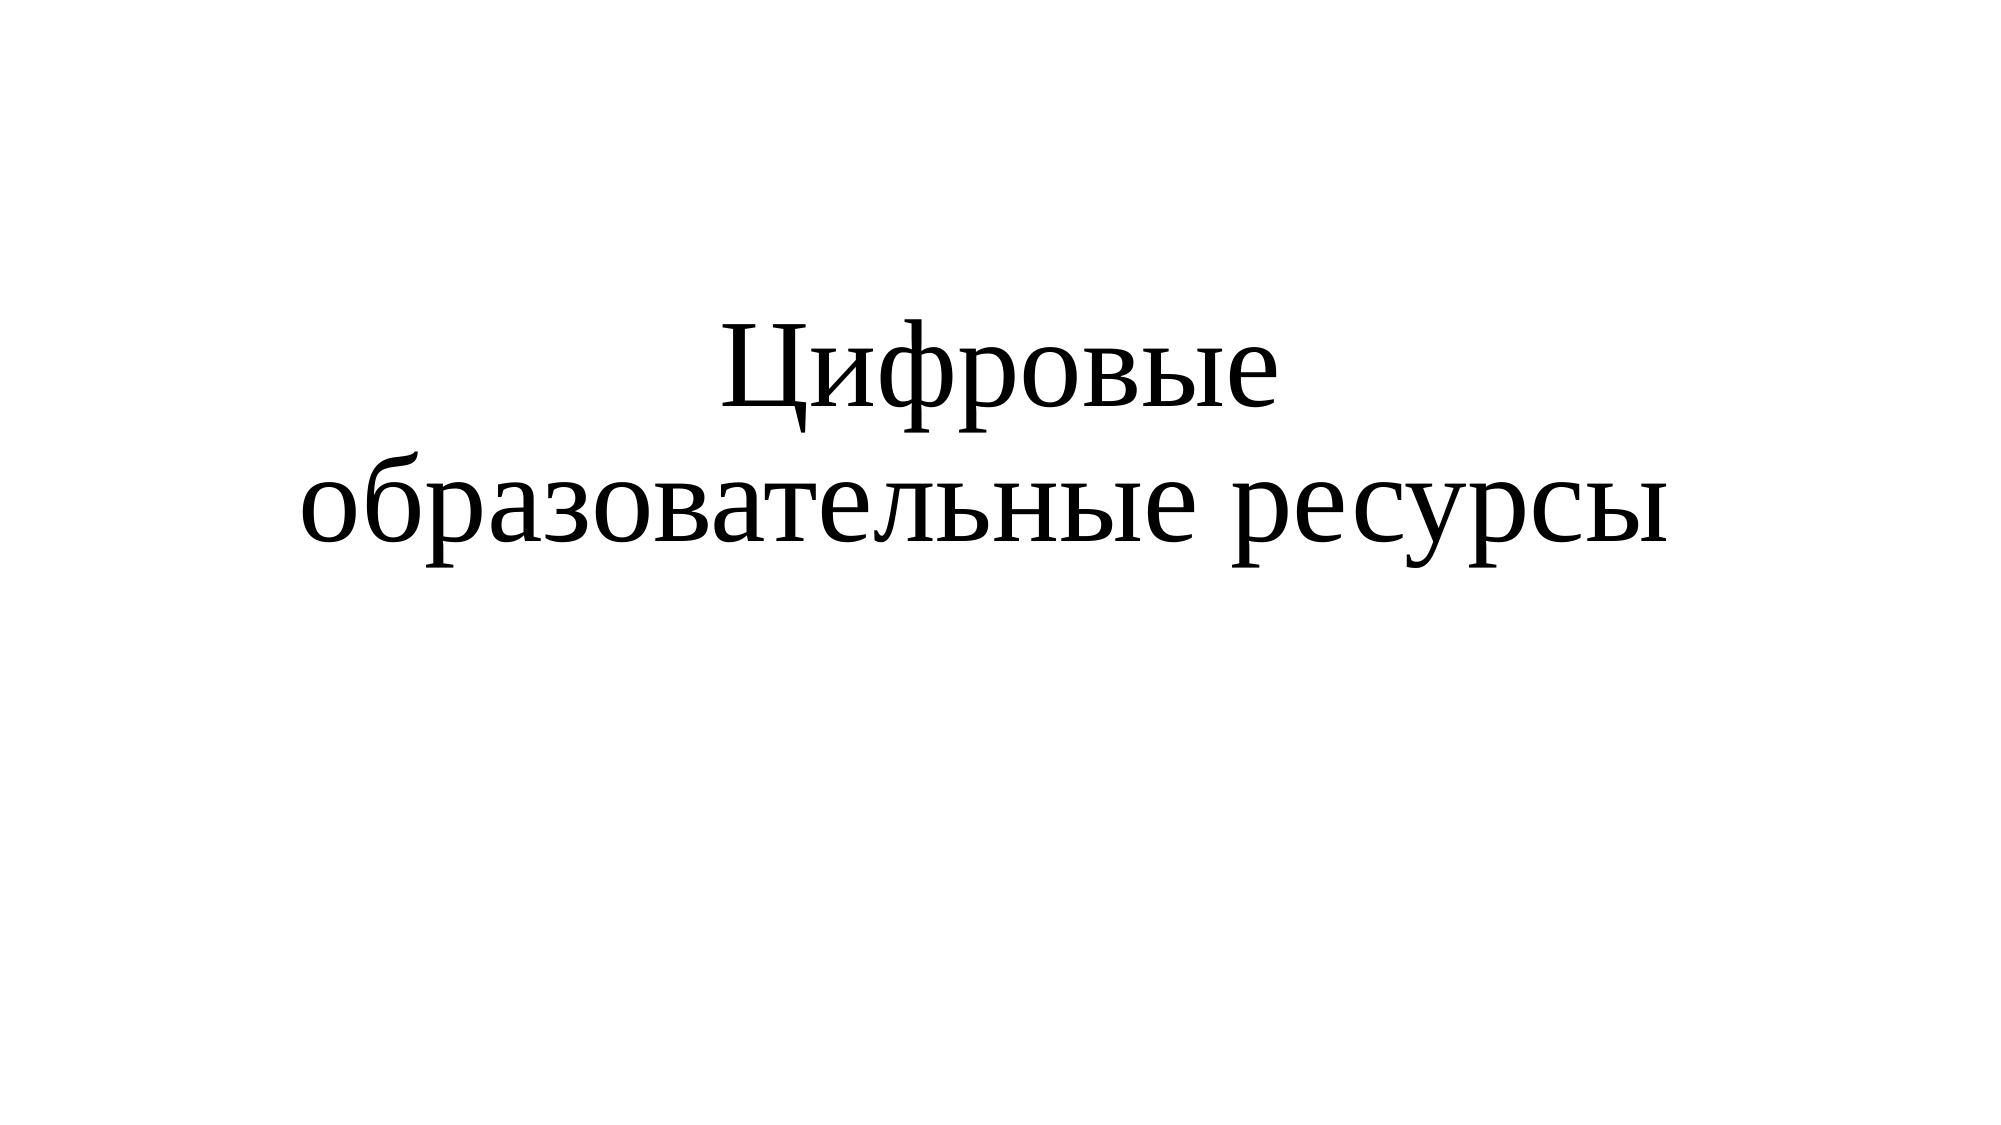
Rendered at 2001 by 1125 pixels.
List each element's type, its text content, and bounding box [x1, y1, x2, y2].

title Цифровые образовательные ресурсы [249, 184, 1750, 576]
